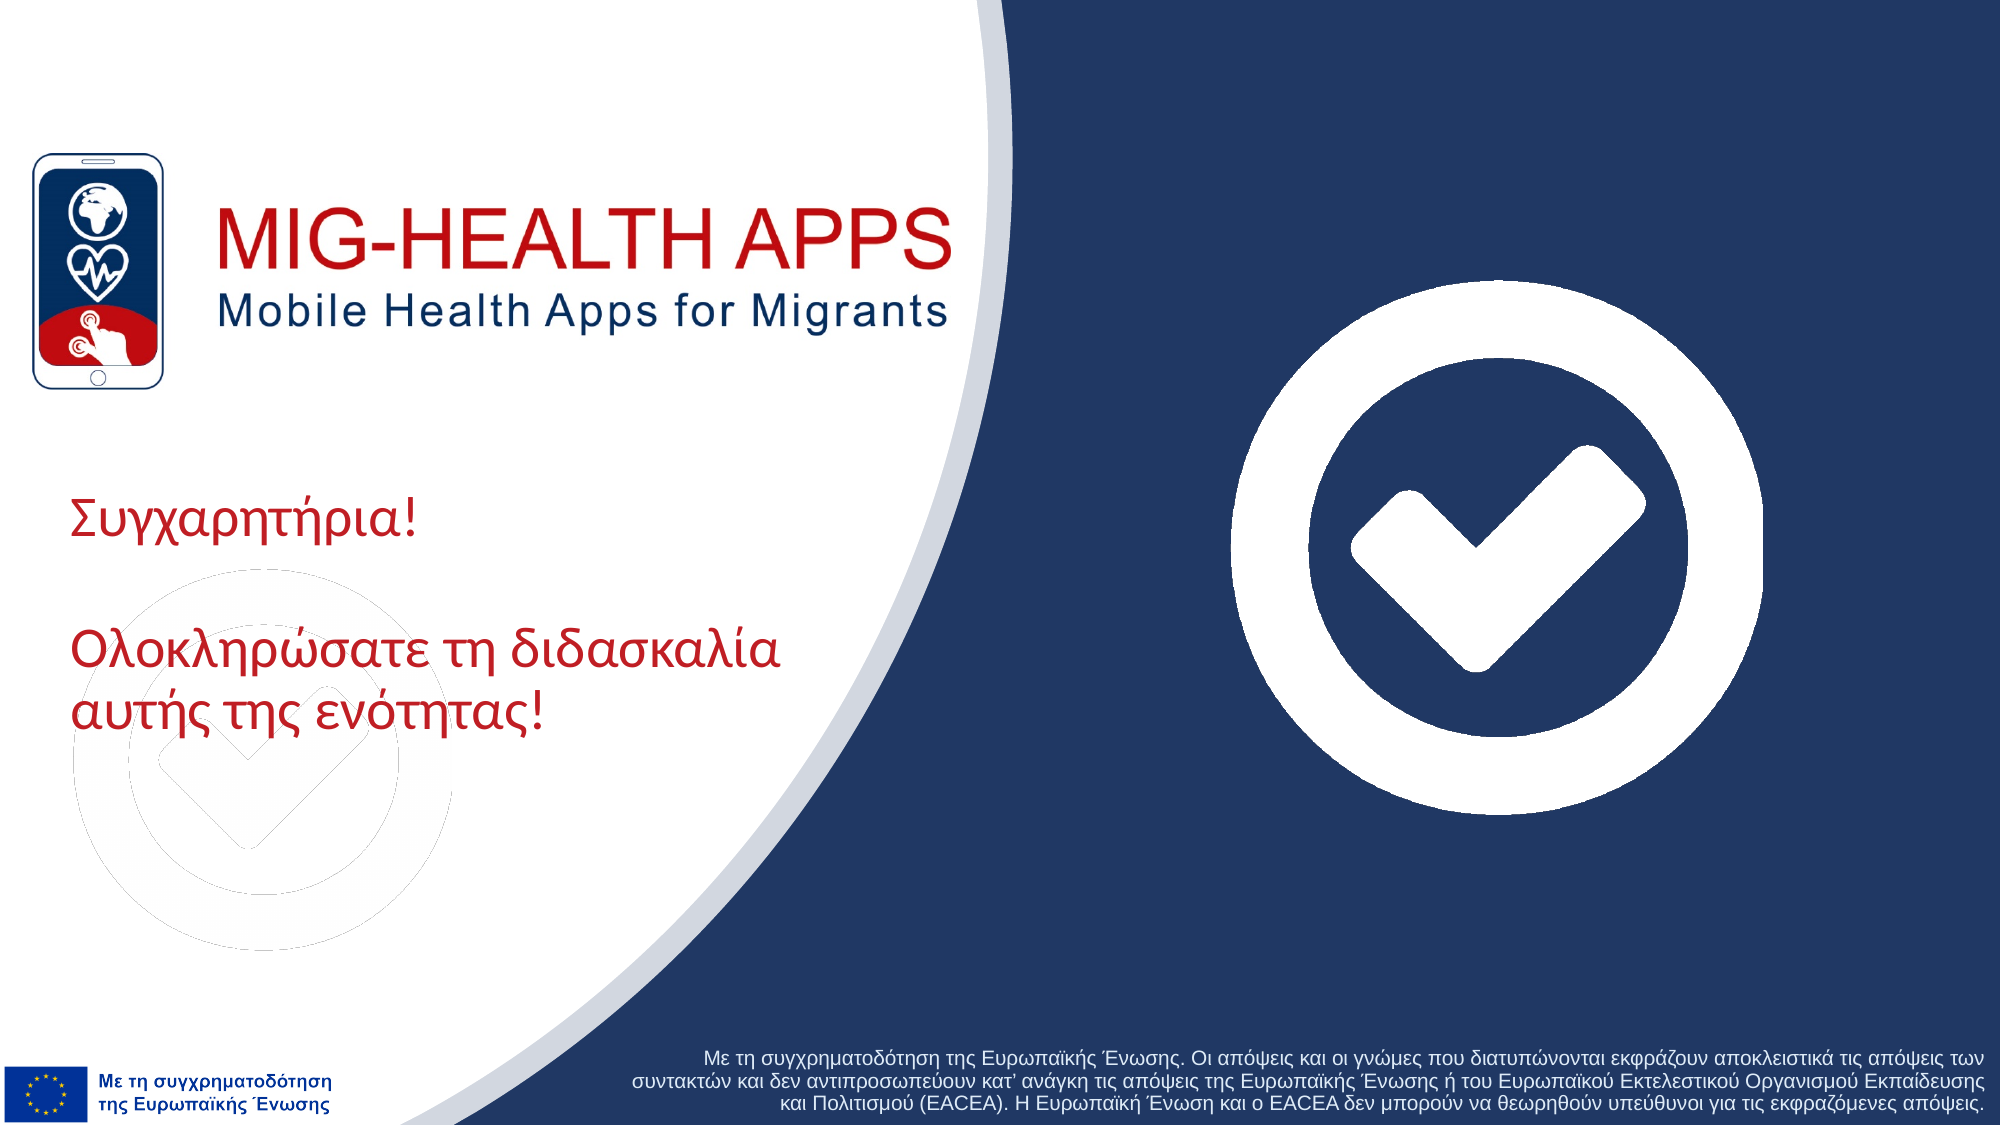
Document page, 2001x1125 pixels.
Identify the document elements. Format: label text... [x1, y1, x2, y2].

text_box [402, 750, 843, 1125]
text_box [0, 0, 989, 1125]
picture [32, 152, 952, 390]
picture [1226, 279, 1763, 816]
picture [70, 569, 452, 951]
text_box Συγχαρητήρια! Ολοκληρώσατε τη διδασκαλία αυτής της ενότητας! [55, 479, 882, 750]
picture [0, 1062, 343, 1125]
text_box Με τη συγχρηματοδότηση της Ευρωπαϊκής Ένωσης. Οι απόψεις και οι γνώμες που διατυπώνονται εκφράζουν αποκλειστικά τις απόψεις των συντακτών και δεν αντιπροσωπεύουν κατ’ ανάγκη τις απόψεις της Ευρωπαϊκής Ένωσης ή του Ευρωπαϊκού Εκτελεστικού Οργανισμού Εκπαίδευσης και Πολιτισμού (EACEA). Η Ευρωπαϊκή Ένωση και ο EACEA δεν μπορούν να θεωρηθούν υπεύθυνοι για τις εκφραζόμενες απόψεις. [603, 1029, 2000, 1125]
text_box [882, 0, 1013, 683]
